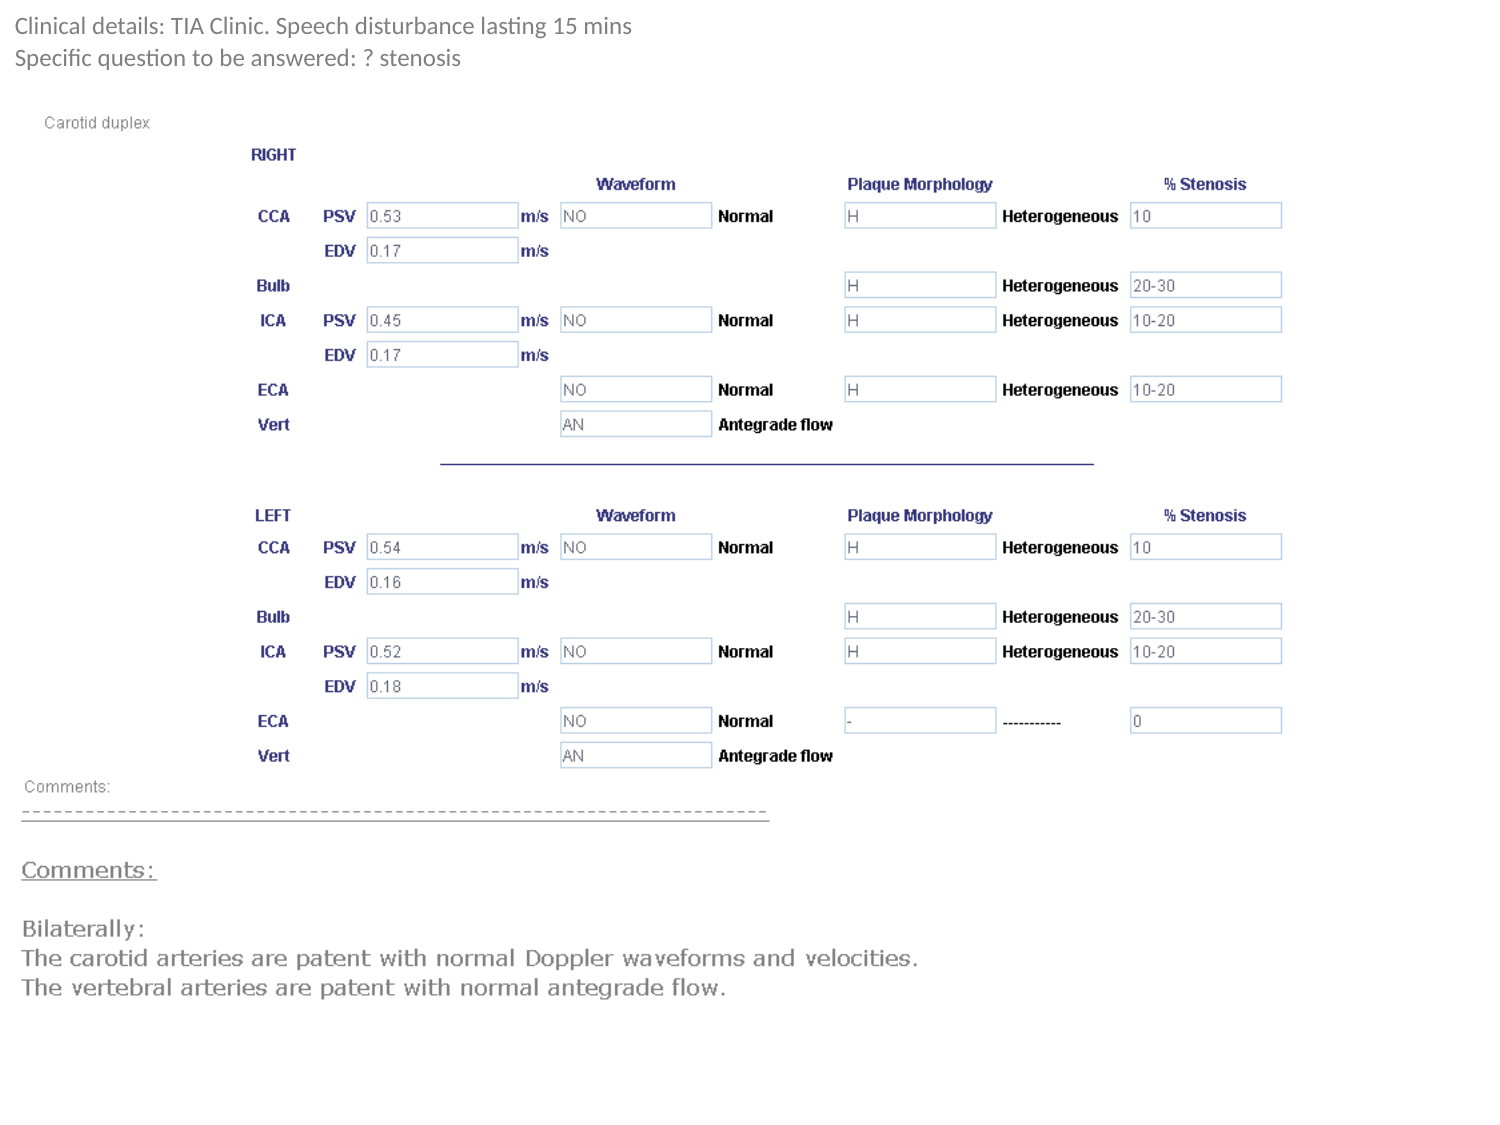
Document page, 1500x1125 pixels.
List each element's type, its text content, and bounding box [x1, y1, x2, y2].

text_box Clinical details: TIA Clinic. Speech disturbance lasting 15 mins Specific question to be answered: ? stenosis [0, 0, 1500, 79]
picture [20, 110, 1293, 1009]
